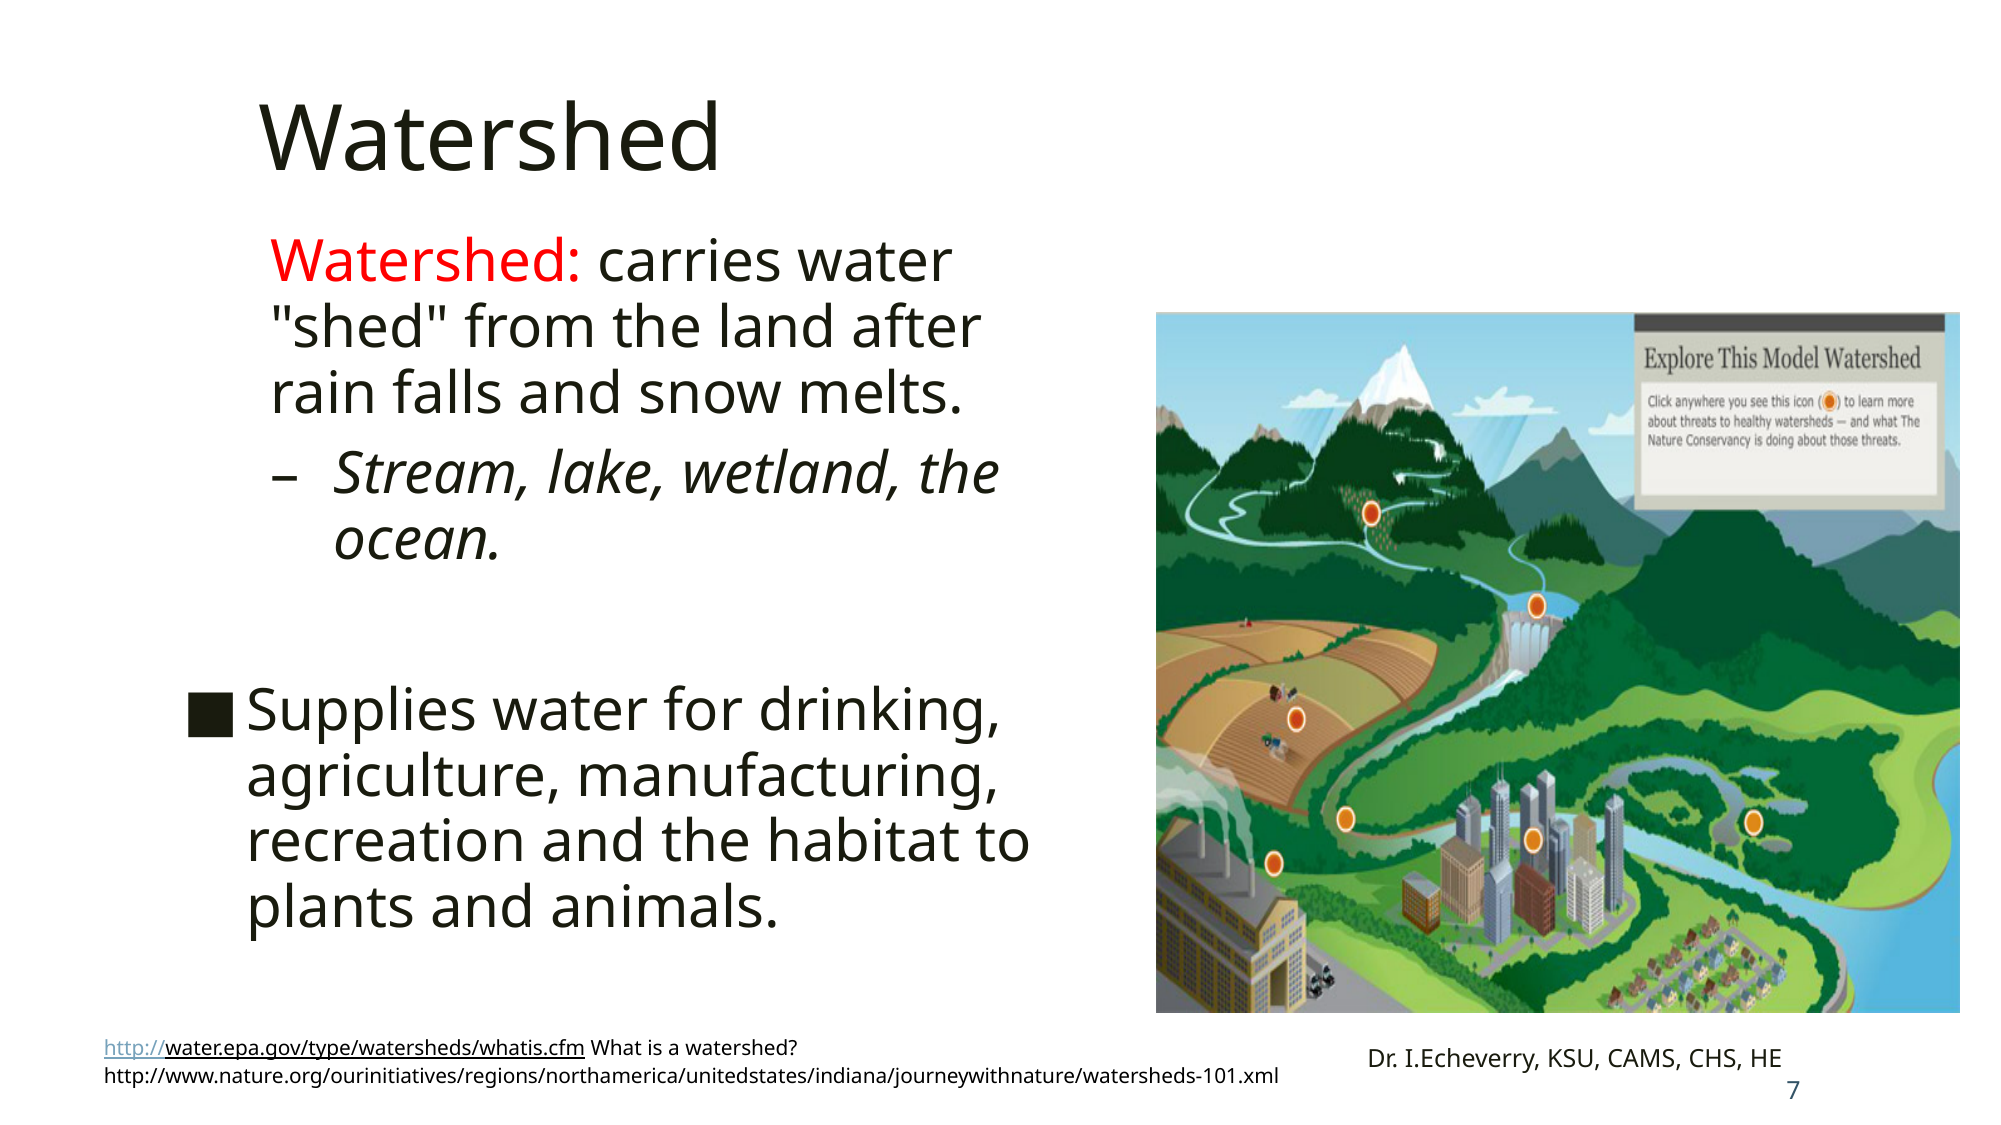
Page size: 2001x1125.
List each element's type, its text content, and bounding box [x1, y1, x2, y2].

list Watershed: carries water "shed" from the land after rain falls and snow melts. Stream, lake, wetland, the ocean. Supplies water for drinking, agriculture, manufacturing, recreation and the habitat to plants and animals. [168, 221, 1098, 1013]
title Watershed [243, 84, 1705, 295]
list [1156, 312, 1960, 1013]
slide_number 7 [1553, 1058, 1816, 1125]
text_box http://water.epa.gov/type/watersheds/whatis.cfm What is a watershed? http://www.nature.org/ourinitiatives/regions/northamerica/unitedstates/indiana/journeywithnature/watersheds-101.xml [89, 1027, 1294, 1096]
footer Dr. I.Echeverry, KSU, CAMS, CHS, HE [1352, 1027, 1960, 1087]
